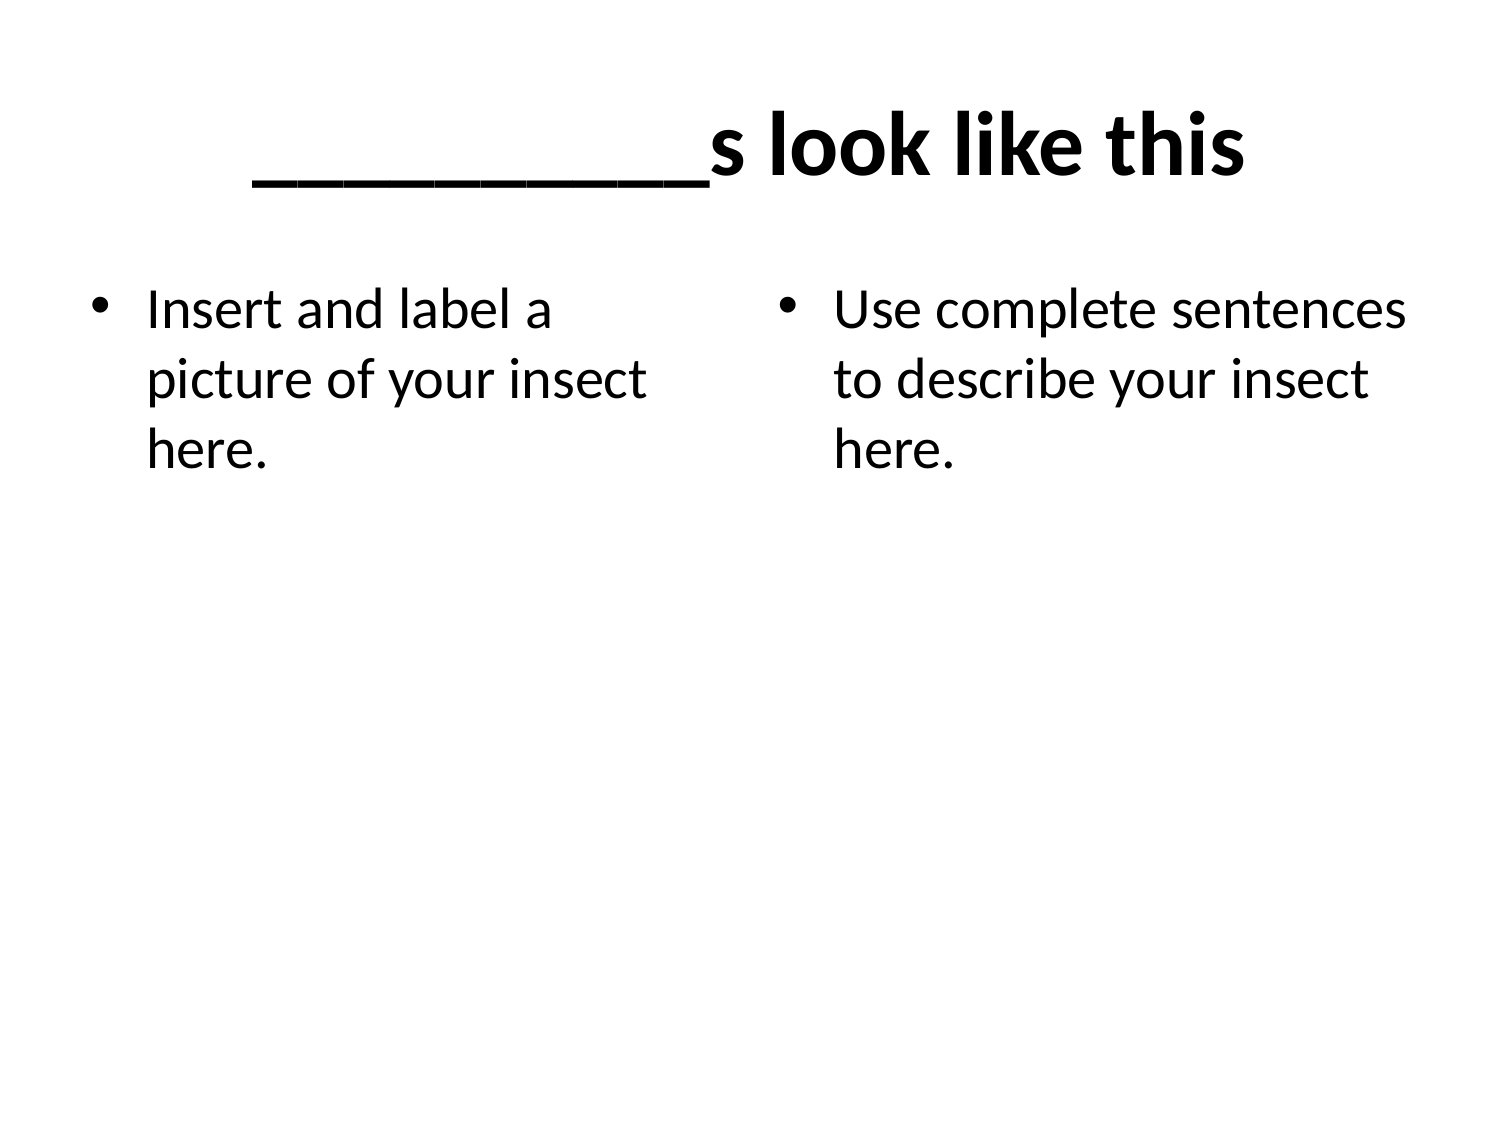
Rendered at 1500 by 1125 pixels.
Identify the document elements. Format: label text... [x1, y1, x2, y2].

title __________s look like this [75, 45, 1425, 233]
list Insert and label a picture of your insect here. [75, 262, 738, 1005]
list Use complete sentences to describe your insect here. [762, 262, 1425, 1005]
